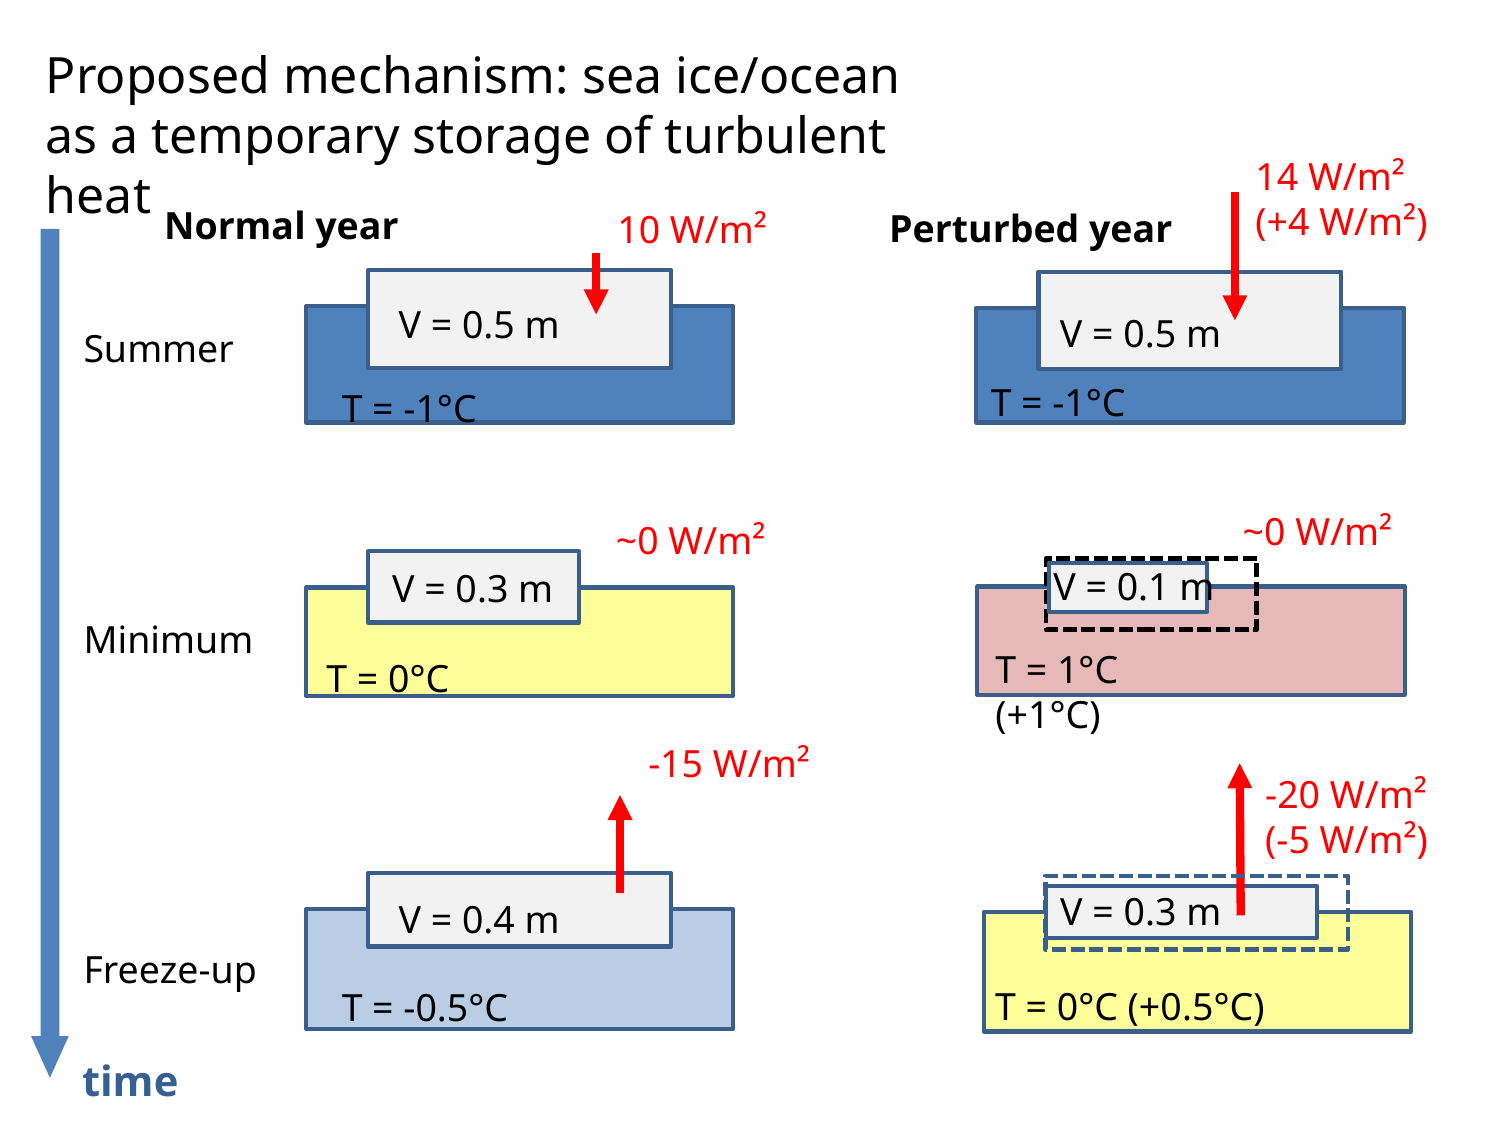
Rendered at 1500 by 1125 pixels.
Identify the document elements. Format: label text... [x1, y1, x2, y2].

text_box V = 0.3 m [377, 557, 657, 618]
text_box Perturbed year [874, 197, 1231, 257]
text_box [982, 910, 1413, 1034]
text_box [1044, 616, 1259, 632]
text_box [1228, 306, 1406, 425]
text_box Proposed mechanism: sea ice/ocean as a temporary storage of turbulent heat [31, 36, 951, 232]
text_box Freeze-up [68, 938, 278, 999]
text_box T = 1°C (+1°C) [980, 639, 1233, 744]
text_box V = 0.4 m [383, 888, 663, 948]
text_box [366, 549, 581, 625]
text_box [304, 585, 735, 698]
text_box Minimum [68, 608, 278, 668]
text_box ~0 W/m² [1227, 500, 1500, 561]
text_box [366, 871, 673, 949]
text_box -15 W/m² [633, 732, 834, 793]
text_box T = 0°C [311, 647, 564, 708]
text_box T = -1°C [976, 371, 1228, 432]
text_box 10 W/m² [602, 232, 845, 259]
text_box ~0 W/m² [601, 510, 878, 570]
text_box T = -0.5°C [327, 976, 579, 1037]
text_box T = 0°C (+0.5°C) [980, 975, 1287, 1036]
text_box V = 0.5 m [383, 293, 663, 354]
text_box [1043, 874, 1350, 952]
text_box time [67, 1047, 208, 1113]
text_box -20 W/m² (-5 W/m²) [1250, 763, 1471, 869]
text_box V = 0.5 m [1045, 302, 1325, 363]
text_box [304, 907, 735, 1031]
text_box [1036, 270, 1343, 371]
text_box [975, 584, 1407, 697]
text_box 14 W/m² (+4 W/m²) [1240, 145, 1456, 251]
text_box Summer [68, 317, 278, 378]
text_box [366, 268, 673, 370]
text_box V = 0.1 m [1038, 555, 1318, 616]
text_box Normal year [149, 232, 580, 255]
text_box T = -1°C [327, 377, 579, 438]
text_box V = 0.3 m [1045, 880, 1325, 941]
text_box Perturbed year [1240, 251, 1304, 257]
text_box [974, 306, 1036, 425]
text_box [304, 304, 735, 425]
text_box [29, 232, 71, 1080]
